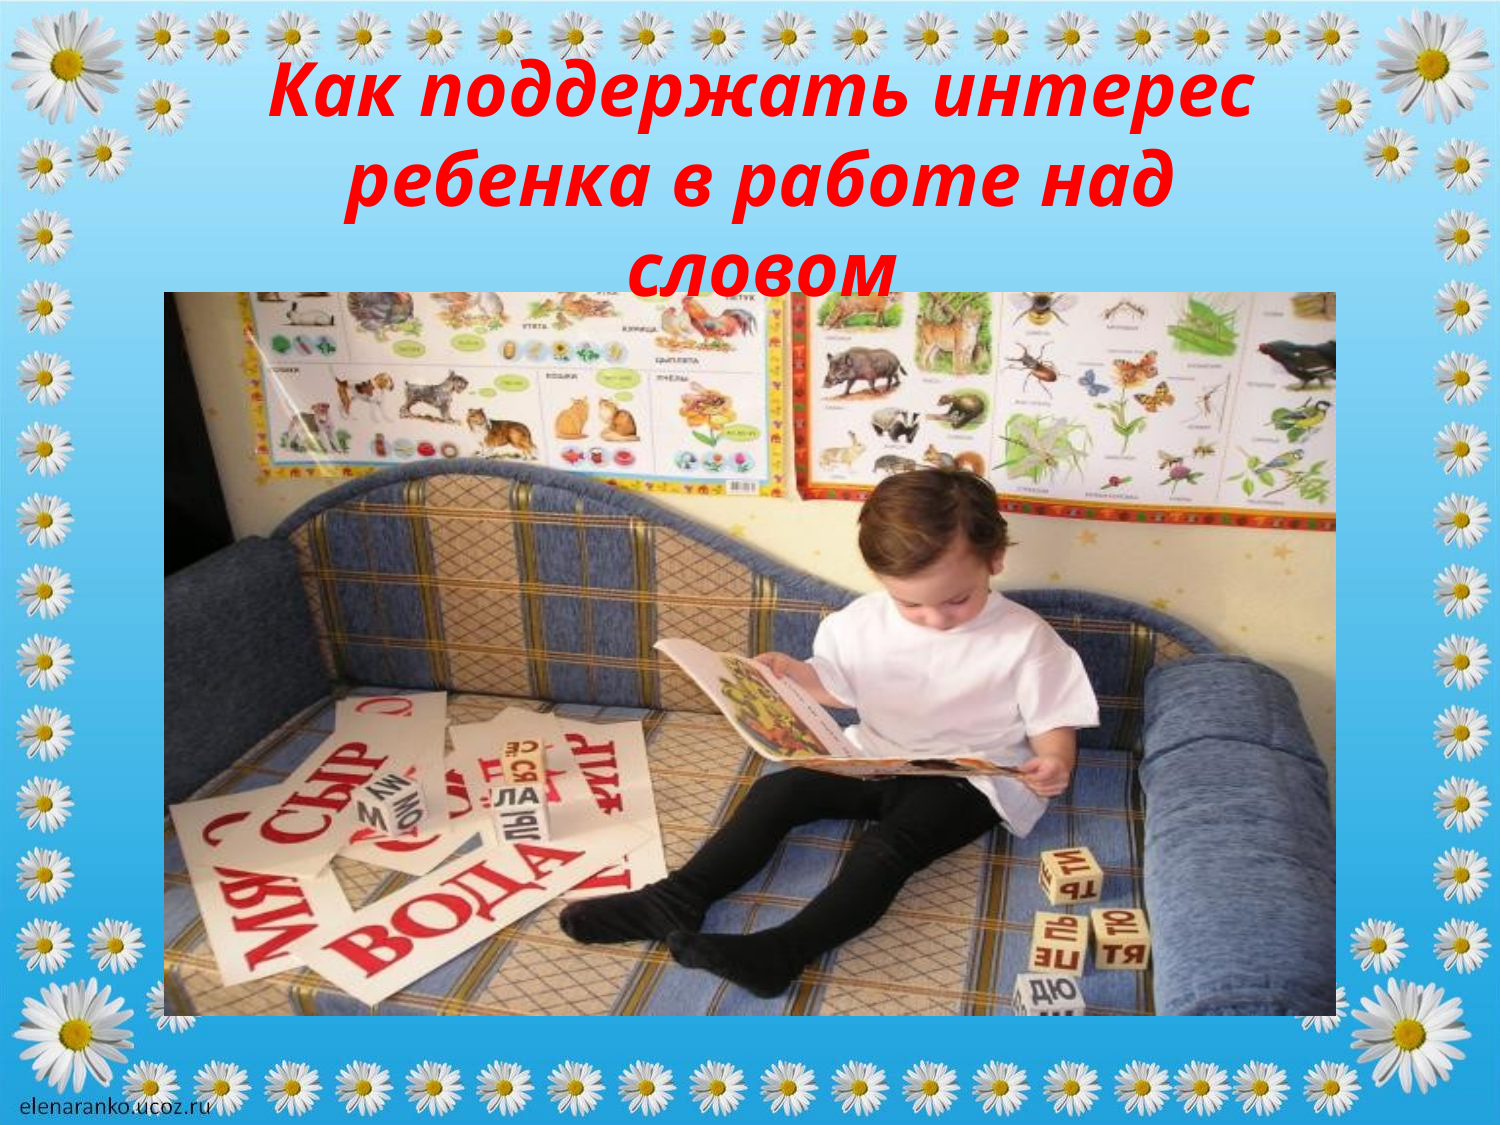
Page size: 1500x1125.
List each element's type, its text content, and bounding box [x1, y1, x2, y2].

picture [0, 0, 1500, 1125]
title Как поддержать интерес ребенка в работе над словом [210, 93, 1313, 260]
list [163, 292, 1337, 1016]
